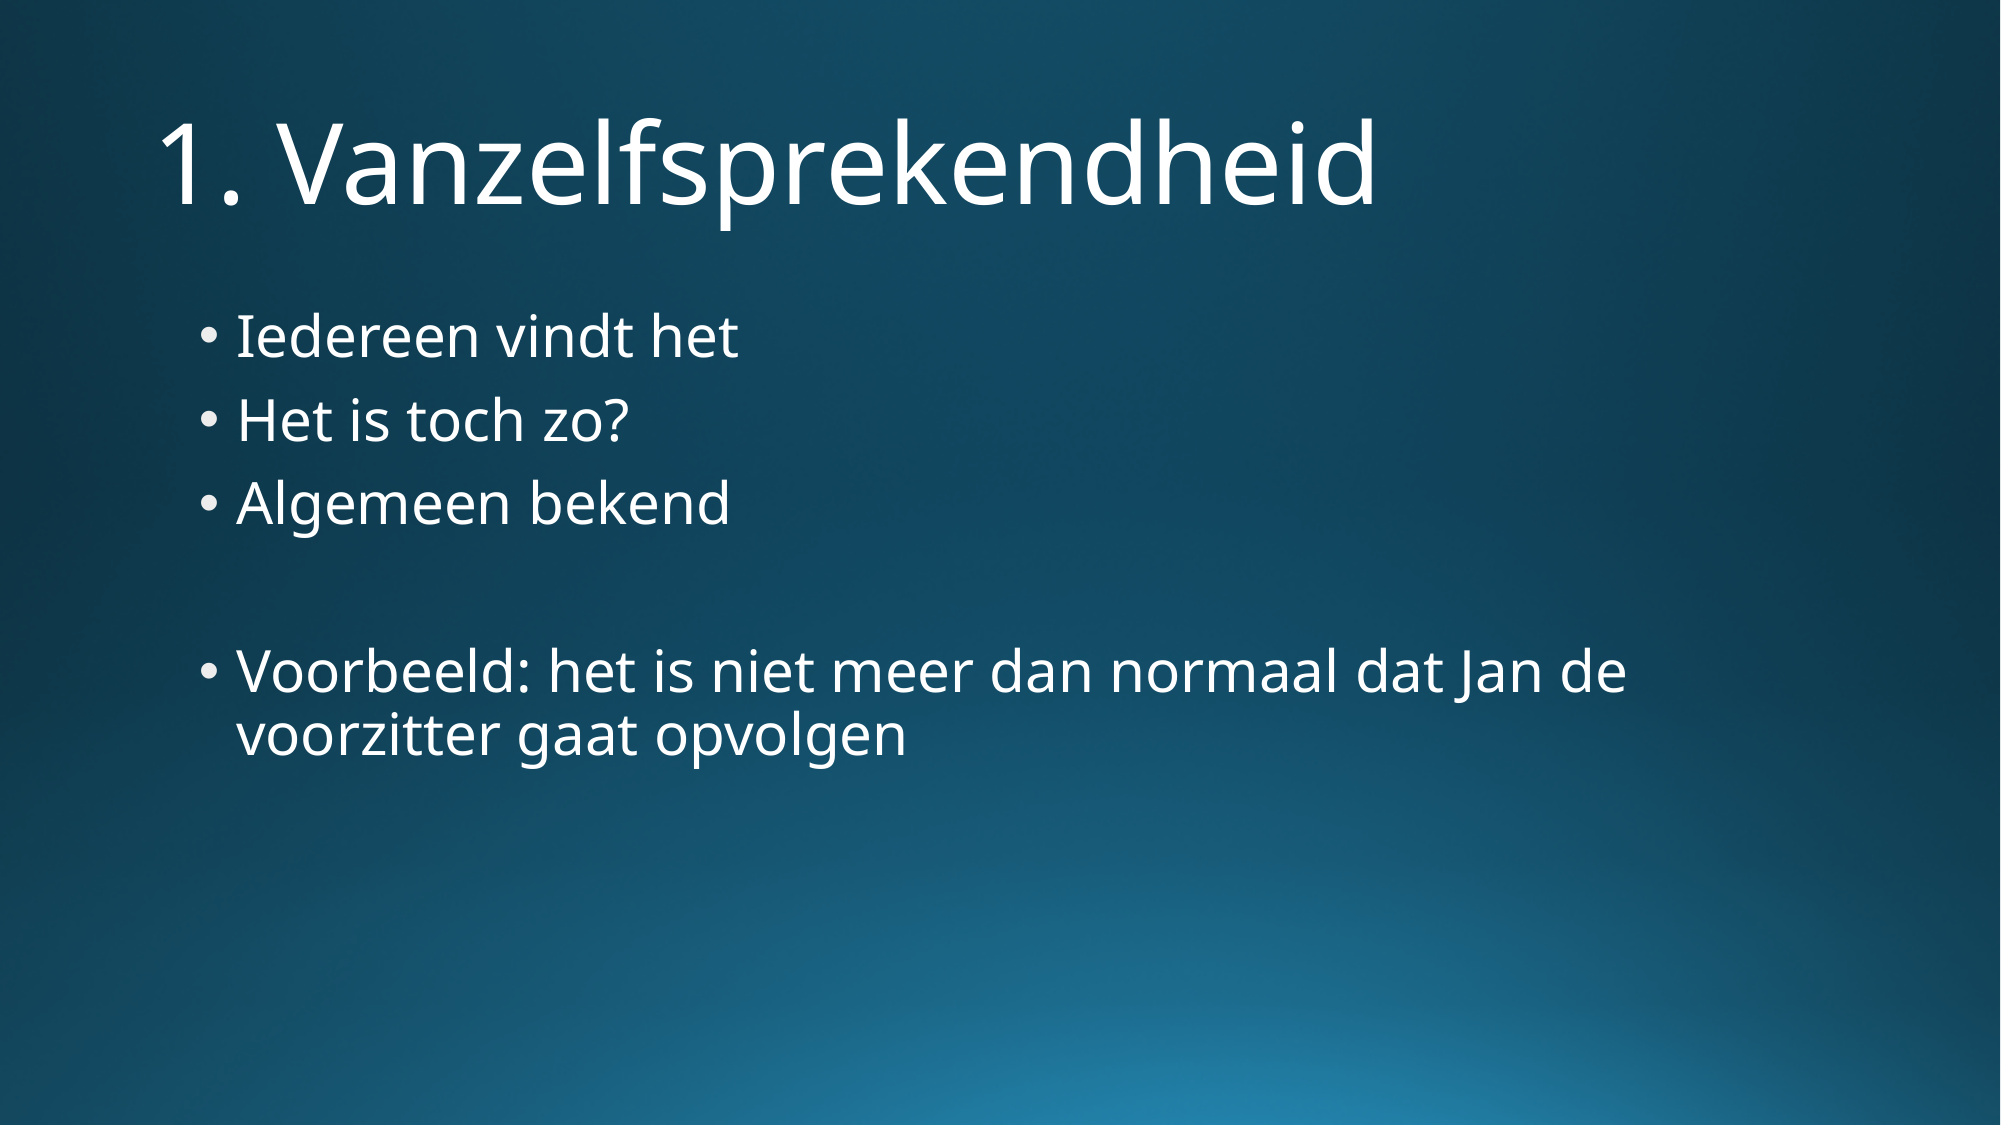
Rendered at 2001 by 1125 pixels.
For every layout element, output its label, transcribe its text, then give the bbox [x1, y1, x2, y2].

picture [0, 0, 2001, 1125]
title 1. Vanzelfsprekendheid [137, 59, 1863, 278]
list Iedereen vindt het Het is toch zo? Algemeen bekend Voorbeeld: het is niet meer dan normaal dat Jan de voorzitter gaat opvolgen [183, 299, 1863, 1014]
